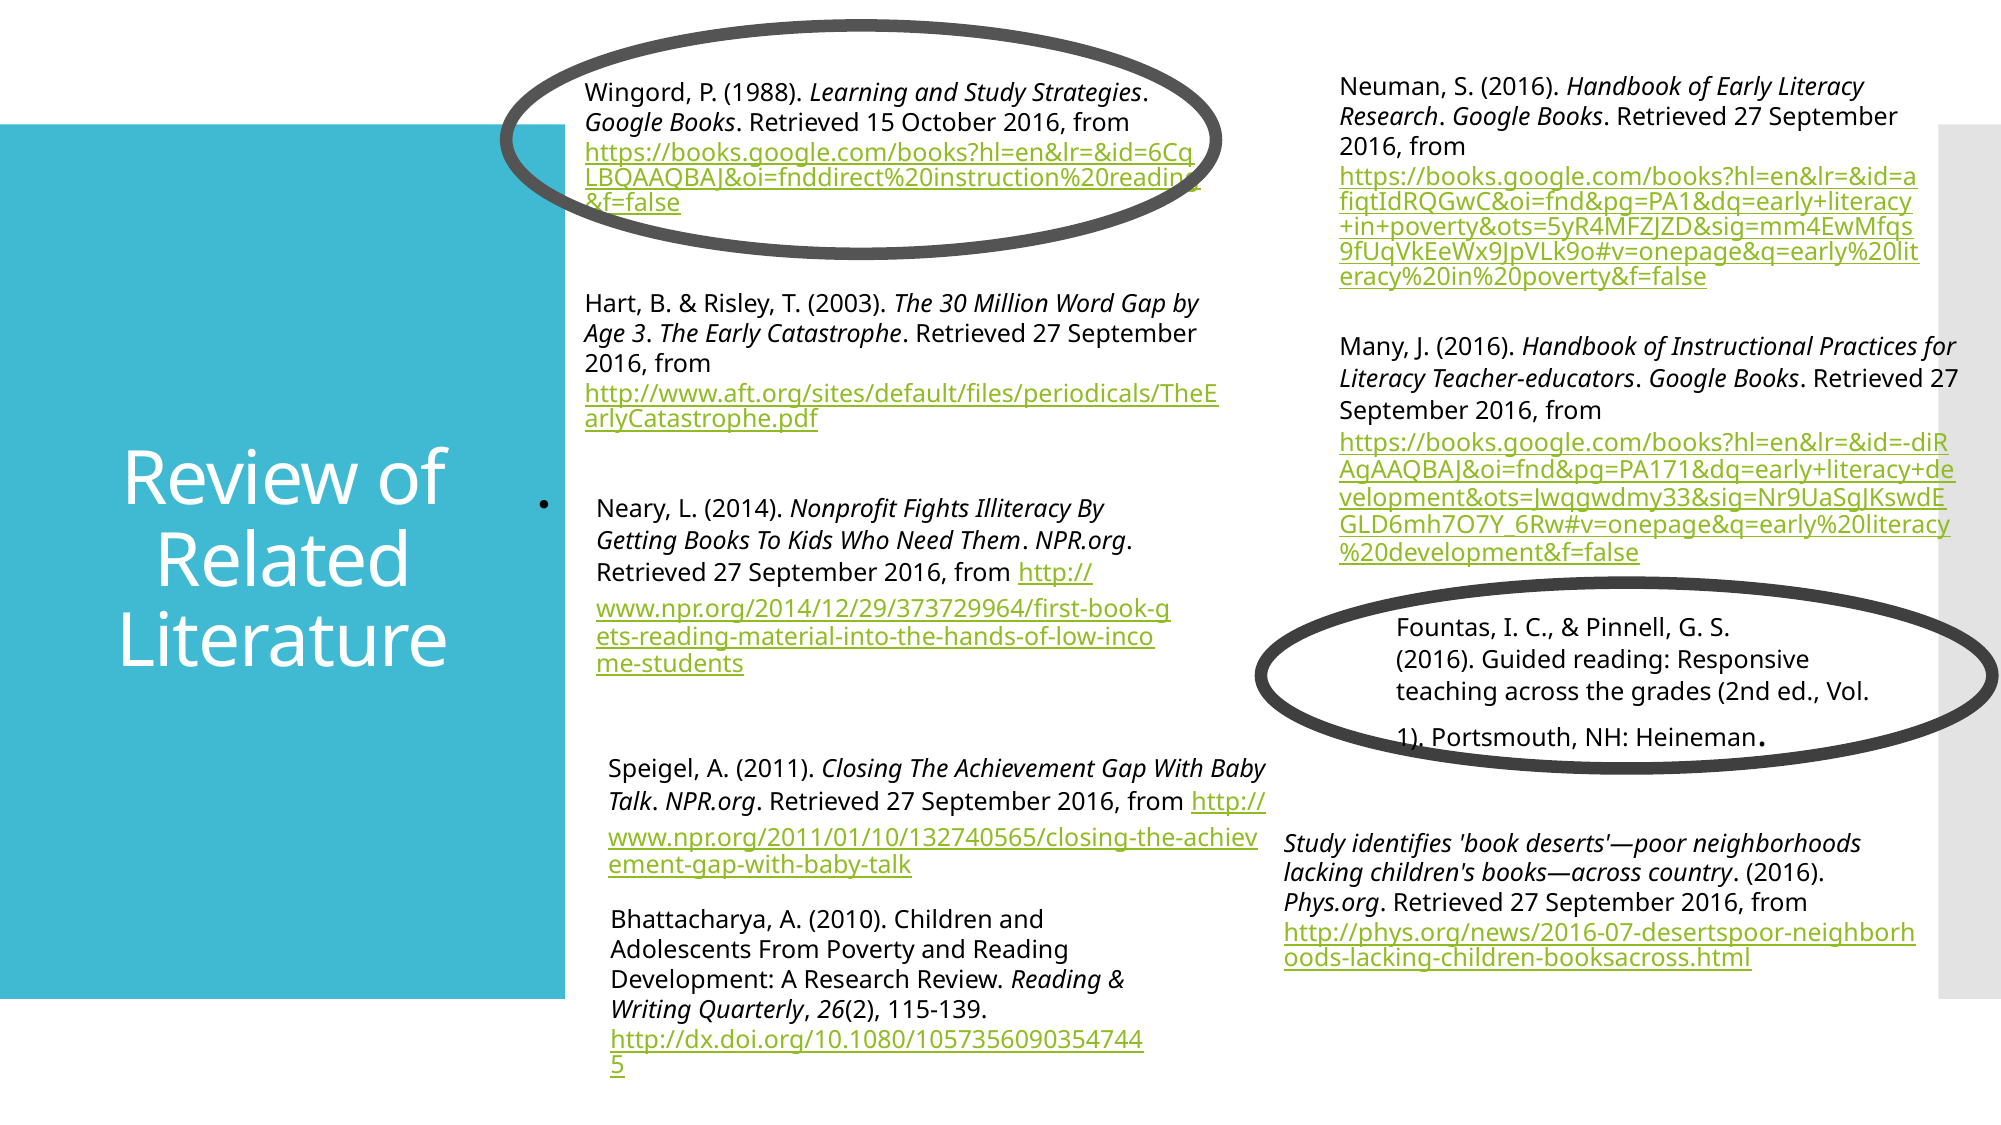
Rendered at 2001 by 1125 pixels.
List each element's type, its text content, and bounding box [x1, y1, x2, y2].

text_box Neuman, S. (2016). Handbook of Early Literacy Research. Google Books. Retrieved 27 September 2016, from https://books.google.com/books?hl=en&lr=&id=afiqtIdRQGwC&oi=fnd&pg=PA1&dq=early+literacy+in+poverty&ots=5yR4MFZJZD&sig=mm4EwMfqs9fUqVkEeWx9JpVLk9o#v=onepage&q=early%20literacy%20in%20poverty&f=false [1324, 63, 1937, 232]
text_box [505, 24, 1217, 255]
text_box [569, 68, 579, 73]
text_box [1894, 611, 1994, 740]
text_box Neary, L. (2014). Nonprofit Fights Illiteracy By Getting Books To Kids Who Need Them. NPR.org. Retrieved 27 September 2016, from http://www.npr.org/2014/12/29/373729964/first-book-gets-reading-material-into-the-hands-of-low-income-students [525, 482, 1193, 862]
text_box Bhattacharya, A. (2010). Children and Adolescents From Poverty and Reading Development: A Research Review. Reading & Writing Quarterly, 26(2), 115-139. http://dx.doi.org/10.1080/10573560903547445 [595, 896, 1170, 1096]
text_box Wingord, P. (1988). Learning and Study Strategies. Google Books. Retrieved 15 October 2016, from https://books.google.com/books?hl=en&lr=&id=6CqLBQAAQBAJ&oi=fnddirect%20instruction%20reading&f=false [1143, 68, 1220, 208]
text_box Study identifies 'book deserts'—poor neighborhoods lacking children's books—across country. (2016). Phys.org. Retrieved 27 September 2016, from http://phys.org/news/2016-07-desertspoor-neighborhoods-lacking-children-booksacross.html [1283, 819, 1937, 1004]
text_box [1260, 605, 1381, 746]
text_box Hart, B. & Risley, T. (2003). The 30 Million Word Gap by Age 3. The Early Catastrophe. Retrieved 27 September 2016, from http://www.aft.org/sites/default/files/periodicals/TheEarlyCatastrophe.pdf [569, 280, 1238, 465]
text_box Fountas, I. C., & Pinnell, G. S. (2016). Guided reading: Responsive teaching across the grades (2nd ed., Vol. 1). Portsmouth, NH: Heineman. [1381, 602, 1894, 762]
text_box Speigel, A. (2011). Closing The Achievement Gap With Baby Talk. NPR.org. Retrieved 27 September 2016, from http://www.npr.org/2011/01/10/132740565/closing-the-achievement-gap-with-baby-talk [593, 743, 1283, 1042]
text_box [1398, 581, 1855, 602]
title Review of Related Literature [41, 184, 525, 940]
text_box [1484, 762, 1770, 770]
text_box Many, J. (2016). Handbook of Instructional Practices for Literacy Teacher-educators. Google Books. Retrieved 27 September 2016, from https://books.google.com/books?hl=en&lr=&id=-diRAgAAQBAJ&oi=fnd&pg=PA171&dq=early+literacy+development&ots=Jwqgwdmy33&sig=Nr9UaSgJKswdEGLD6mh7O7Y_6Rw#v=onepage&q=early%20literacy%20development&f=false [1324, 320, 1979, 517]
